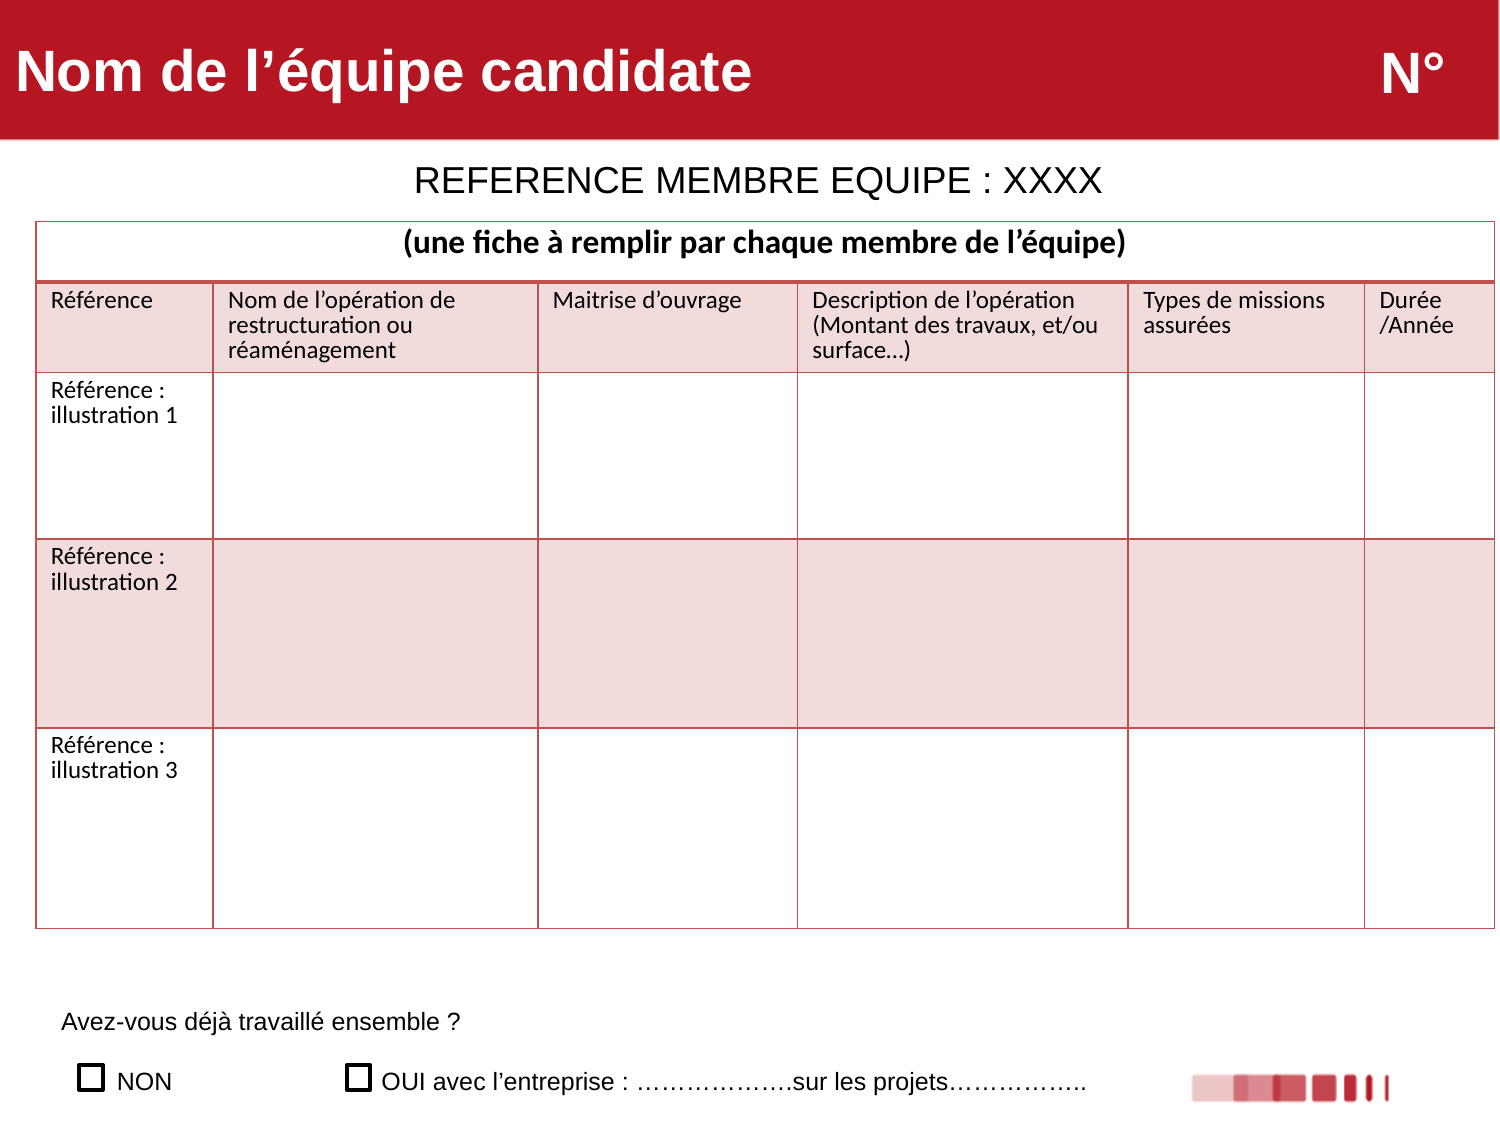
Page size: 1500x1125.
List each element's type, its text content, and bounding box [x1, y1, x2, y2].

picture [0, 138, 1500, 1103]
table_cell Référence : illustration 1 [37, 373, 212, 538]
table_cell [214, 540, 537, 727]
table_cell [1129, 540, 1364, 727]
table_cell [1129, 729, 1364, 928]
table_cell [539, 729, 797, 928]
table_cell [1365, 373, 1494, 538]
text_box [345, 1063, 372, 1092]
table_cell Nom de l’opération de restructuration ou réaménagement [214, 284, 537, 372]
table_cell [539, 373, 797, 538]
table_cell [798, 373, 1127, 538]
text_box Avez-vous déjà travaillé ensemble ? NON OUI avec l’entreprise : ……………….sur les projets…………….. [46, 998, 1105, 1103]
table_cell [214, 373, 537, 538]
table_cell [1365, 540, 1494, 727]
table_cell [798, 729, 1127, 928]
table_cell [798, 540, 1127, 727]
table_cell [1365, 729, 1494, 928]
table_cell [214, 729, 537, 928]
table_cell [1129, 373, 1364, 538]
table_cell [539, 540, 797, 727]
table_header (une fiche à remplir par chaque membre de l’équipe) [37, 222, 1494, 280]
table_cell Maitrise d’ouvrage [539, 284, 797, 372]
table_cell Référence [37, 284, 212, 372]
table_cell Référence : illustration 3 [37, 729, 212, 928]
table_cell Description de l’opération (Montant des travaux, et/ou surface…) [798, 284, 1127, 372]
table_cell Référence : illustration 2 [37, 540, 212, 727]
text_box N° [1326, 1, 1500, 139]
text_box [77, 1063, 105, 1092]
text_box REFERENCE MEMBRE EQUIPE : XXXX [399, 148, 1130, 209]
table_cell Types de missions assurées [1129, 284, 1364, 372]
title Nom de l’équipe candidate [0, 0, 1329, 138]
table_cell Durée /Année [1365, 284, 1494, 372]
